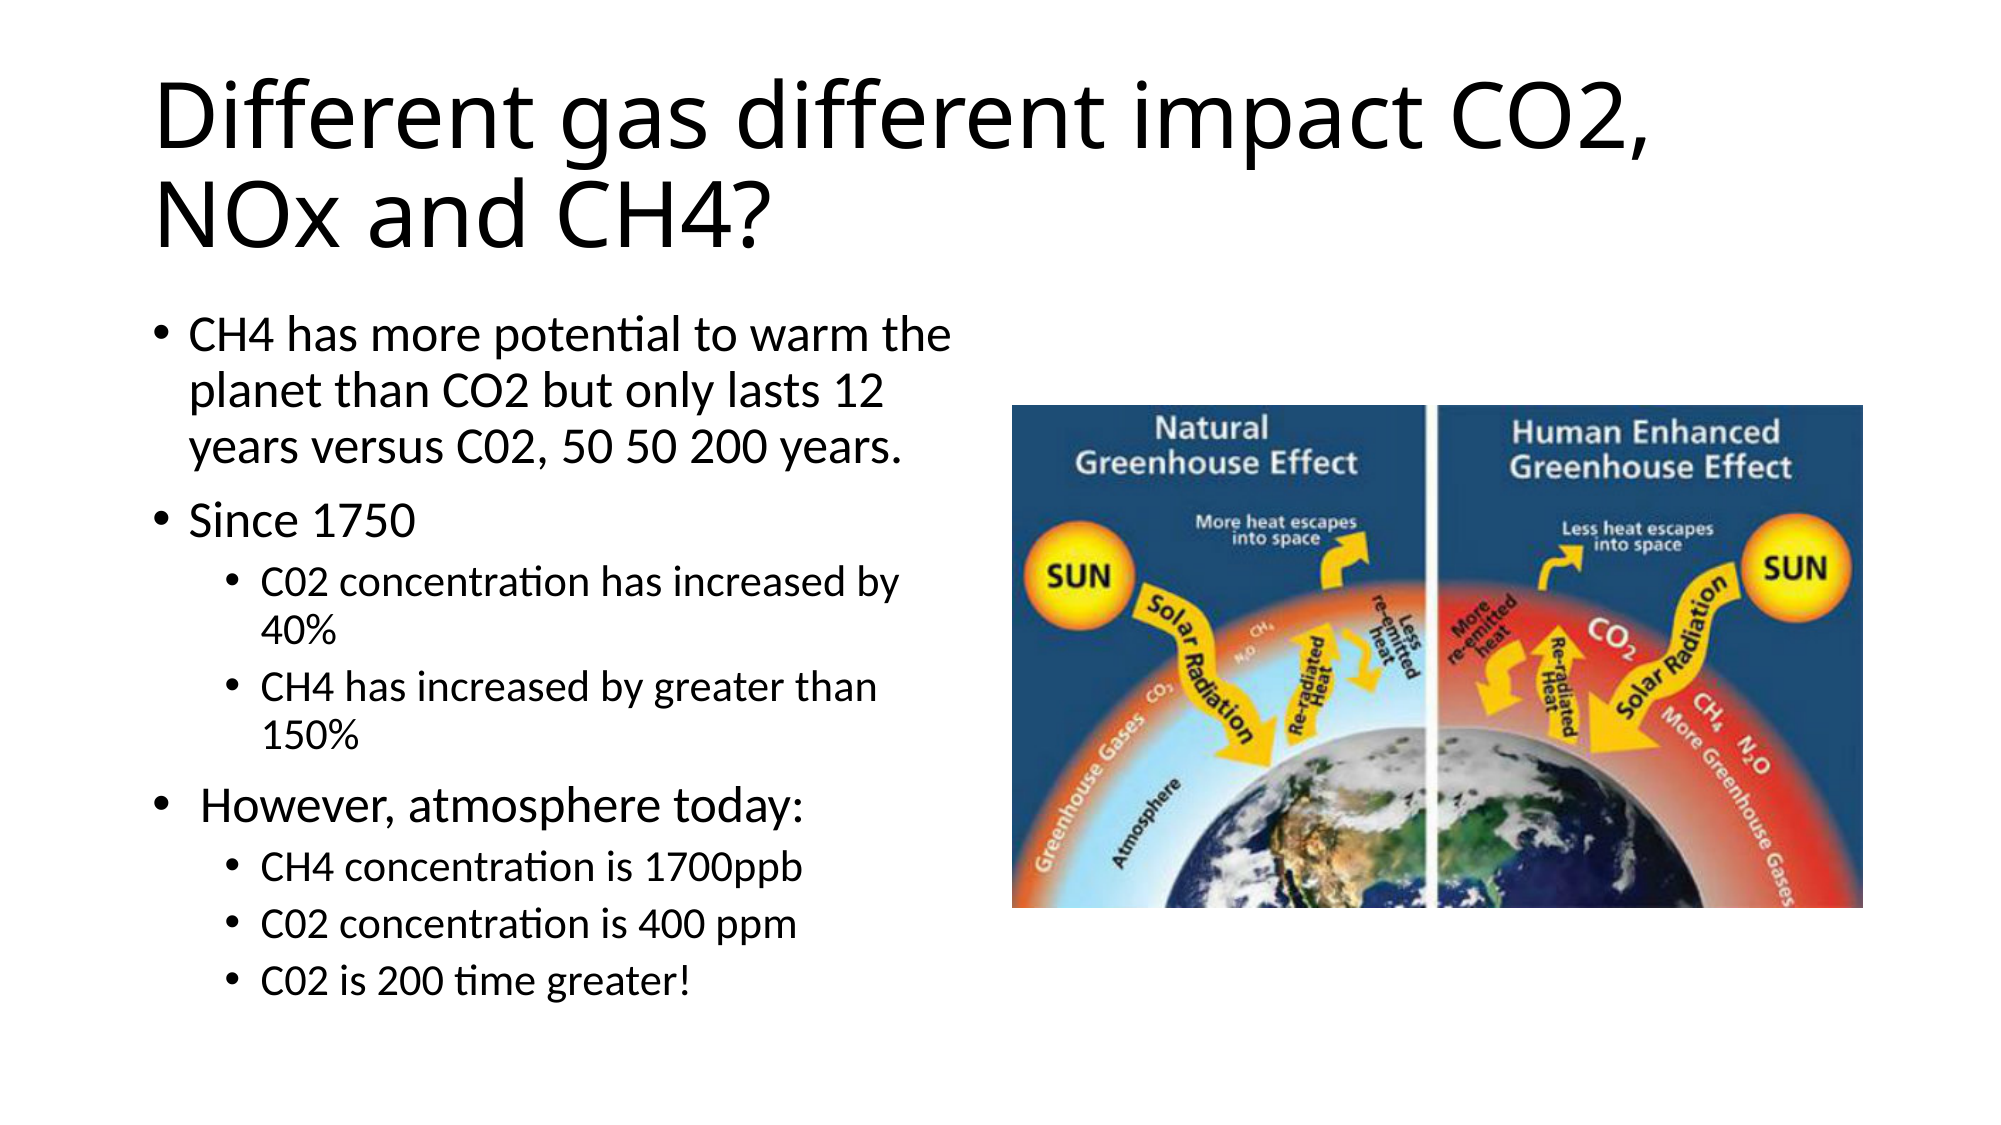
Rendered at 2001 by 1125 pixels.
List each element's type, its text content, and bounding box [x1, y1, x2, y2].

list CH4 has more potential to warm the planet than CO2 but only lasts 12 years versus C02, 50 50 200 years. Since 1750 C02 concentration has increased by 40% CH4 has increased by greater than 150% However, atmosphere today: CH4 concentration is 1700ppb C02 concentration is 400 ppm C02 is 200 time greater! [137, 299, 988, 1014]
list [1012, 405, 1863, 908]
title Different gas different impact CO2, NOx and CH4? [137, 59, 1863, 278]
